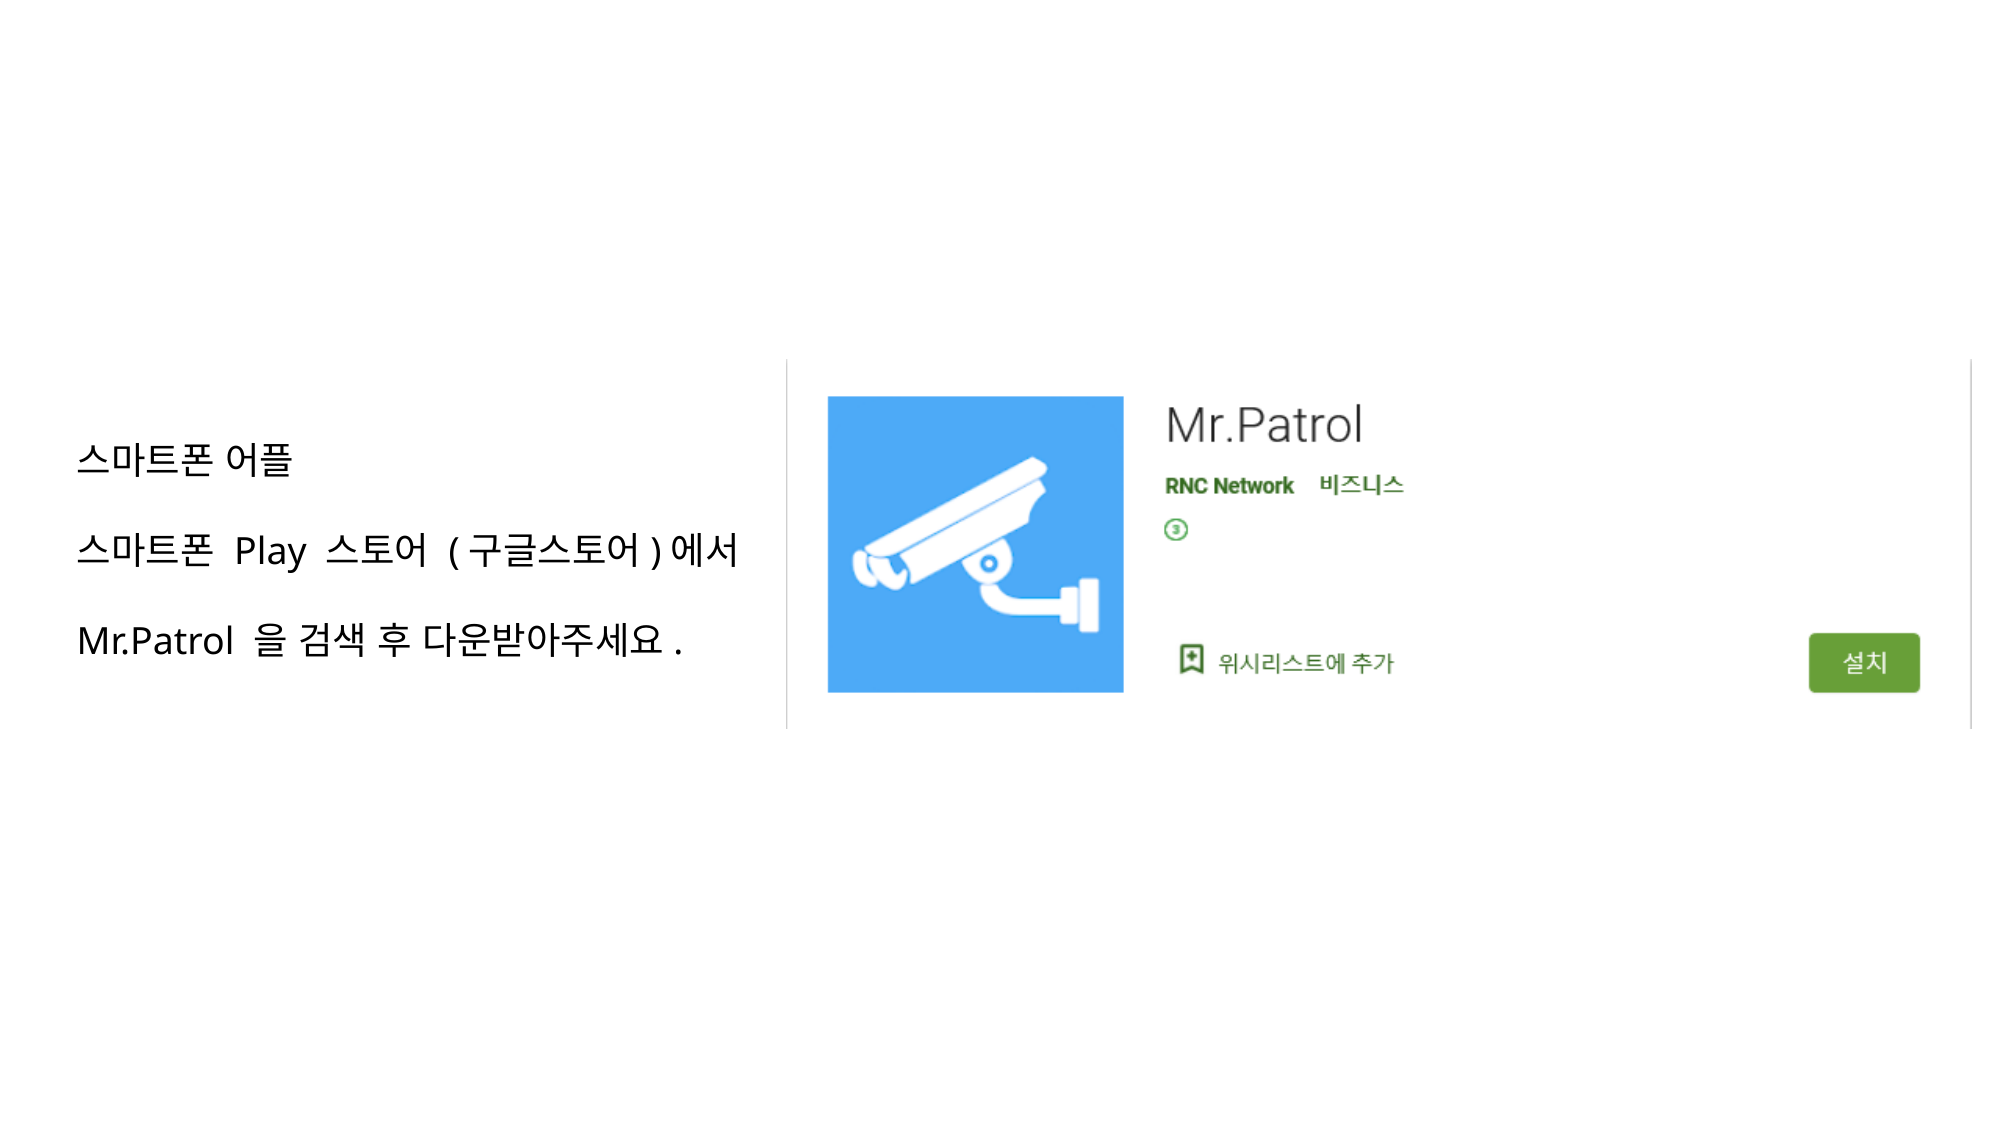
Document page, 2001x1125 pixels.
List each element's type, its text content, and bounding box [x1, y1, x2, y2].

picture [786, 359, 1972, 729]
text_box 스마트폰 어플 스마트폰 Play 스토어 (구글스토어)에서 Mr.Patrol 을 검색 후 다운받아주세요. [61, 384, 765, 670]
